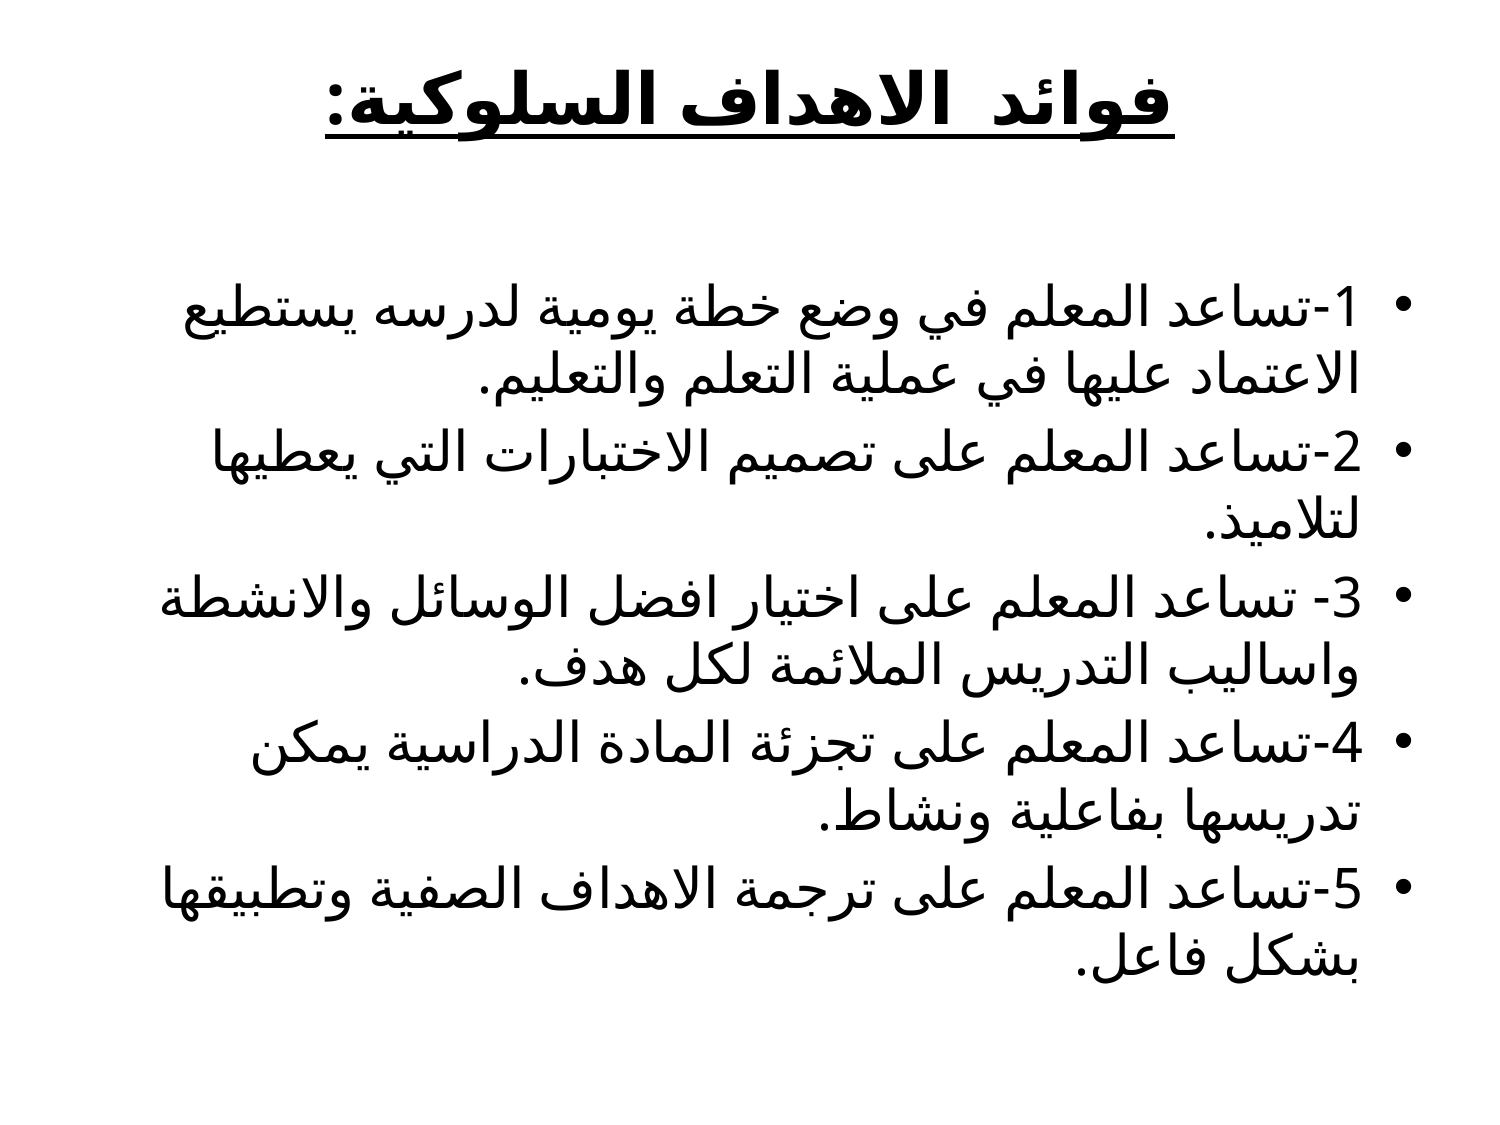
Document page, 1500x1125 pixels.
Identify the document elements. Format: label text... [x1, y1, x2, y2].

title فوائد الاهداف السلوكية: [75, 45, 1425, 233]
list 1-تساعد المعلم في وضع خطة يومية لدرسه يستطيع الاعتماد عليها في عملية التعلم والتعليم. 2-تساعد المعلم على تصميم الاختبارات التي يعطيها لتلاميذ. 3- تساعد المعلم على اختيار افضل الوسائل والانشطة واساليب التدريس الملائمة لكل هدف. 4-تساعد المعلم على تجزئة المادة الدراسية يمكن تدريسها بفاعلية ونشاط. 5-تساعد المعلم على ترجمة الاهداف الصفية وتطبيقها بشكل فاعل. [75, 262, 1425, 1005]
